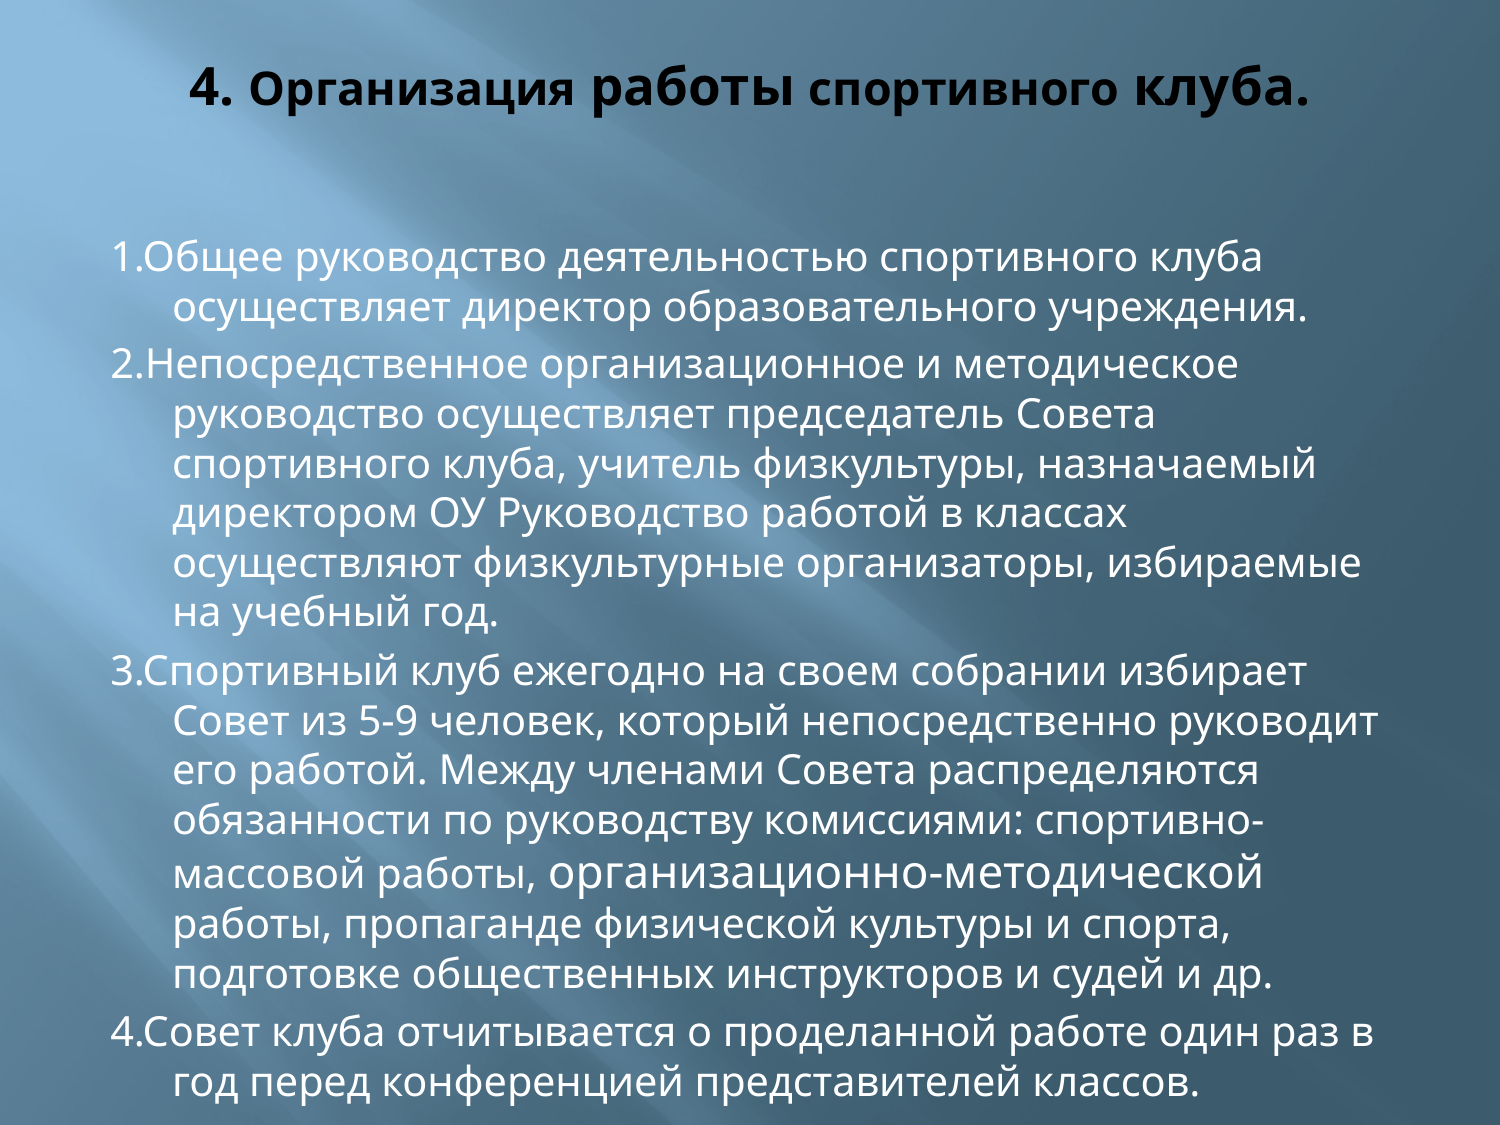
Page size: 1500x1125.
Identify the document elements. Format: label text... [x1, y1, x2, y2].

list 1.Общее руководство деятельностью спортивного клуба осуществляет директор образовательного учреждения. 2.Непосредственное организационное и методическое руководство осуществляет председатель Совета спортивного клуба, учитель физкультуры, назначаемый директором ОУ Руководство работой в классах осуществляют физкультурные организаторы, избираемые на учебный год. 3.Спортивный клуб ежегодно на своем собрании избирает Совет из 5-9 человек, который непосредственно руководит его работой. Между членами Совета распределяются обязанности по руководству комиссиями: спортивно-массовой работы, организационно-методической работы, пропаганде физической культуры и спорта, подготовке общественных инструкторов и судей и др. 4.Совет клуба отчитывается о проделанной работе один раз в год перед конференцией представителей классов. [75, 222, 1425, 1125]
title 4. Организация работы спортивного клуба. [75, 45, 1425, 188]
